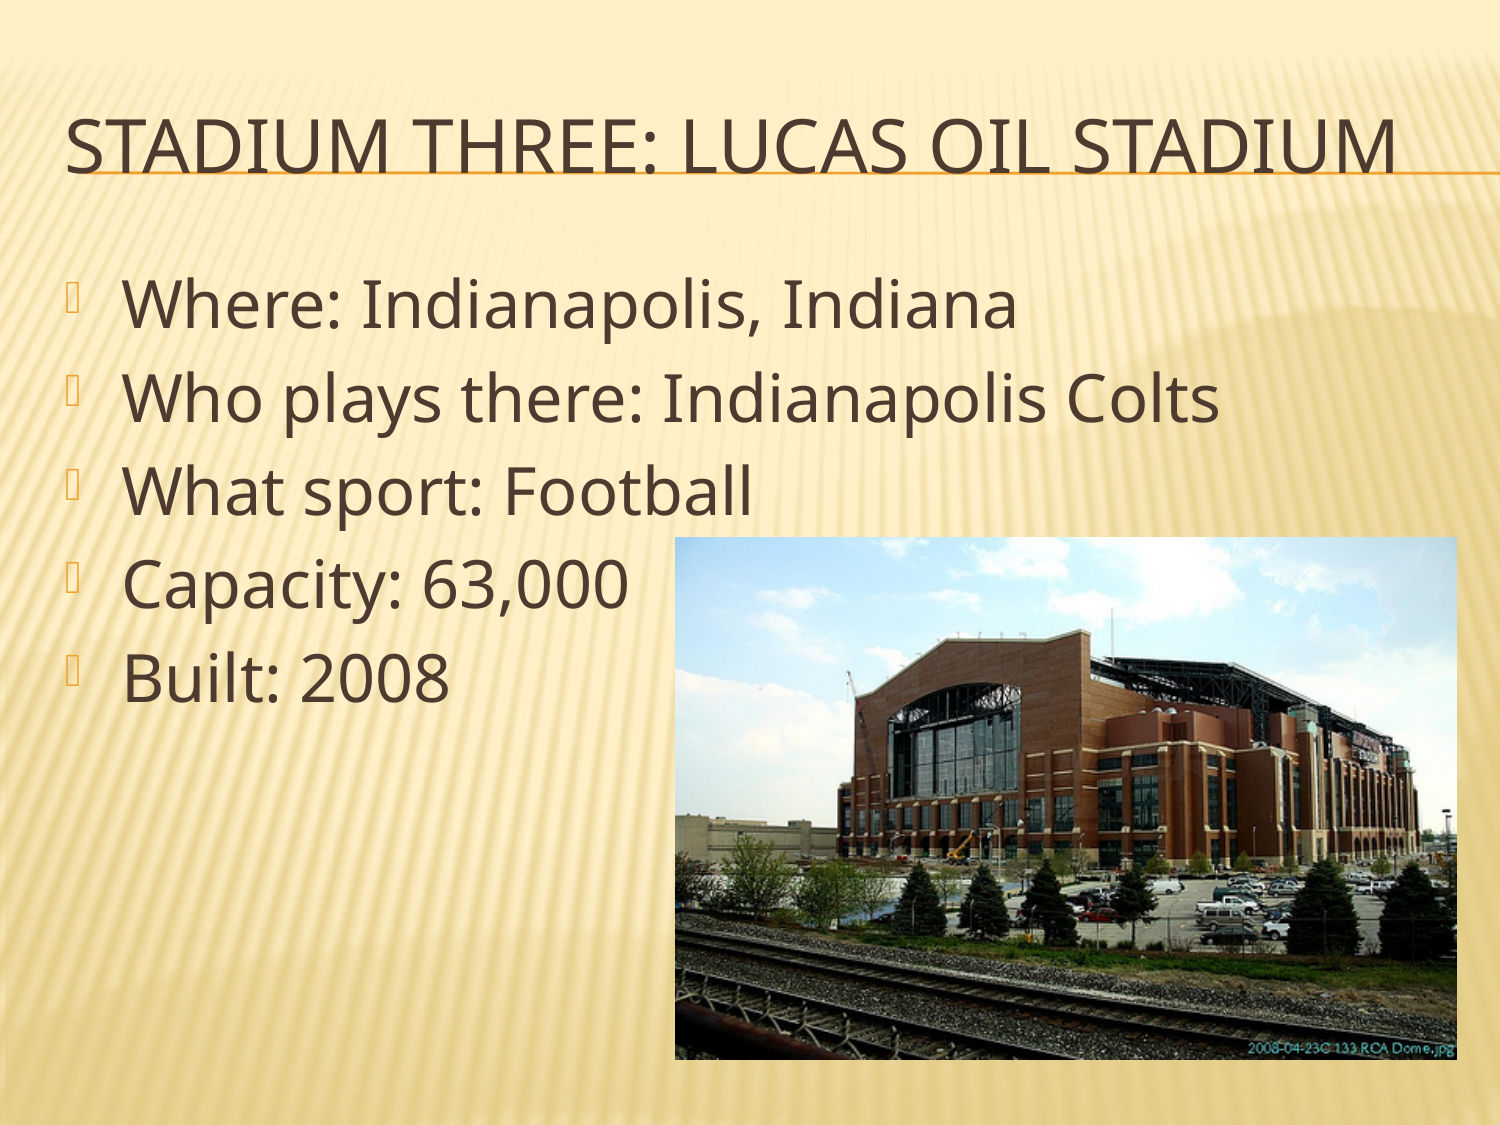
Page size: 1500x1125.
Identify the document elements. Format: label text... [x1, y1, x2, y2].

list Where: Indianapolis, Indiana Who plays there: Indianapolis Colts What sport: Football Capacity: 63,000 Built: 2008 [50, 254, 1475, 998]
title Stadium three: lucas oil stadium [50, 75, 1475, 213]
picture [674, 537, 1457, 1060]
